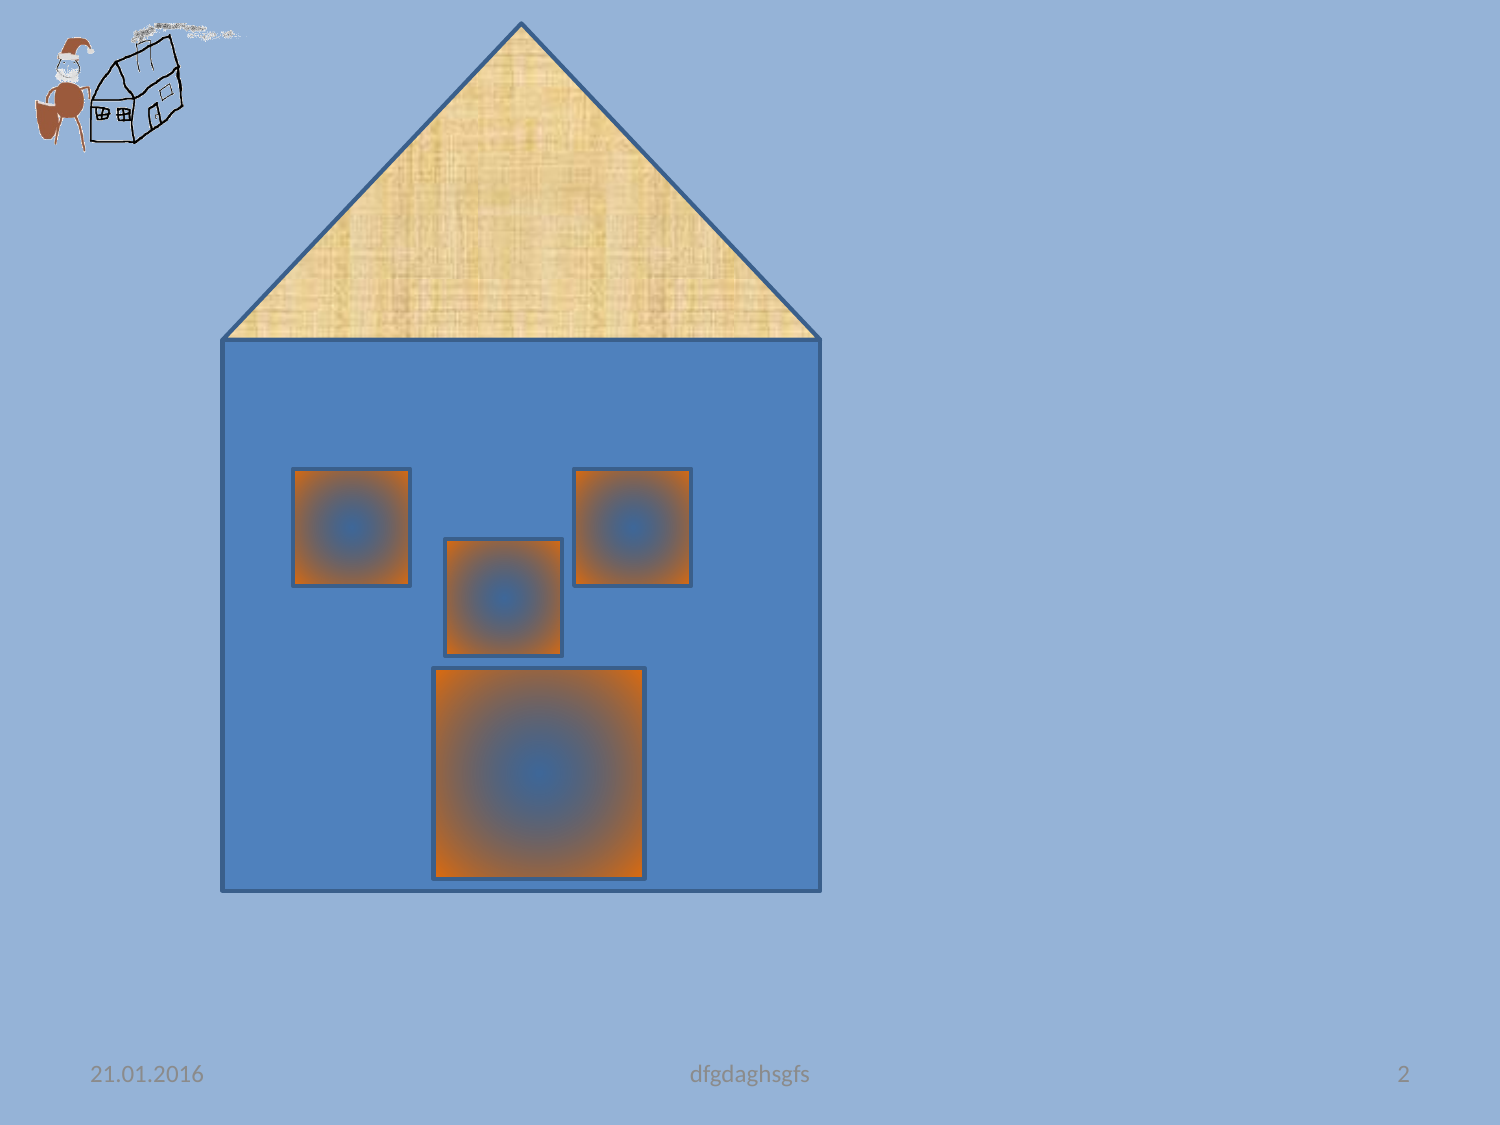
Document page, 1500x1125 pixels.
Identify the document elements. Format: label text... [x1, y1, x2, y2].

slide_number 2 [1074, 1042, 1425, 1103]
footer dfgdaghsgfs [512, 1042, 988, 1103]
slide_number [75, 1042, 425, 1103]
picture [35, 23, 247, 185]
picture [230, 28, 813, 337]
